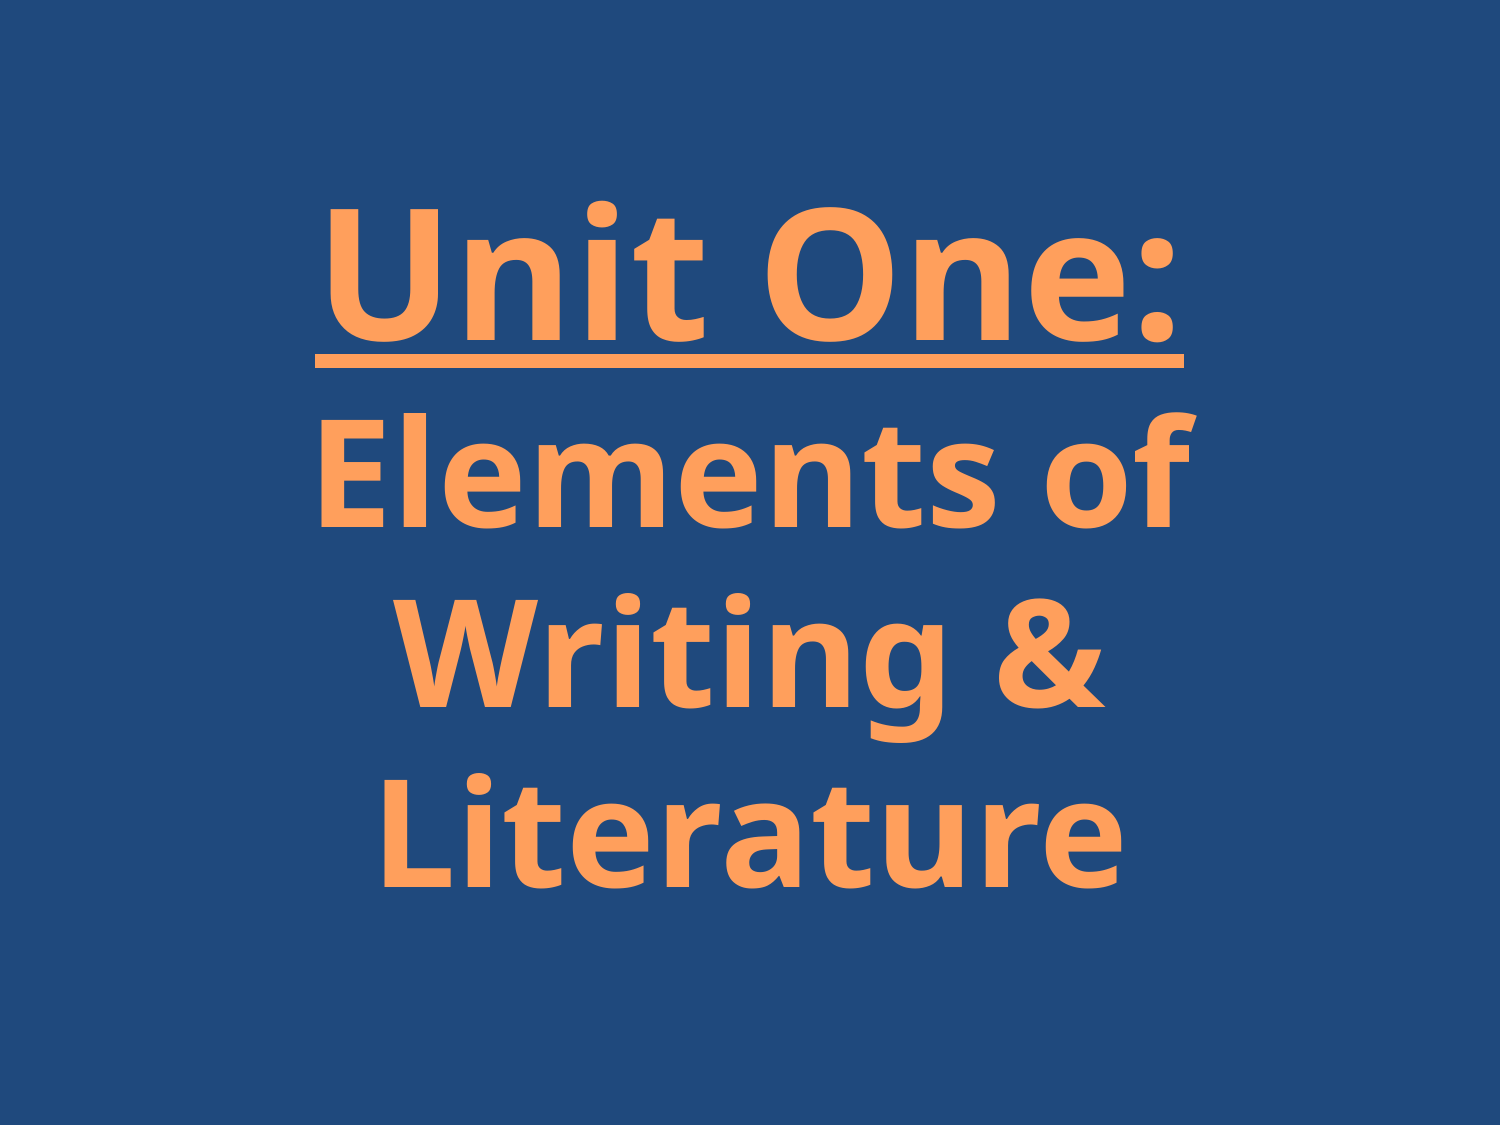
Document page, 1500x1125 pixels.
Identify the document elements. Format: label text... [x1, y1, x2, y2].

text_box Unit One: Elements of Writing & Literature [224, 149, 1275, 925]
